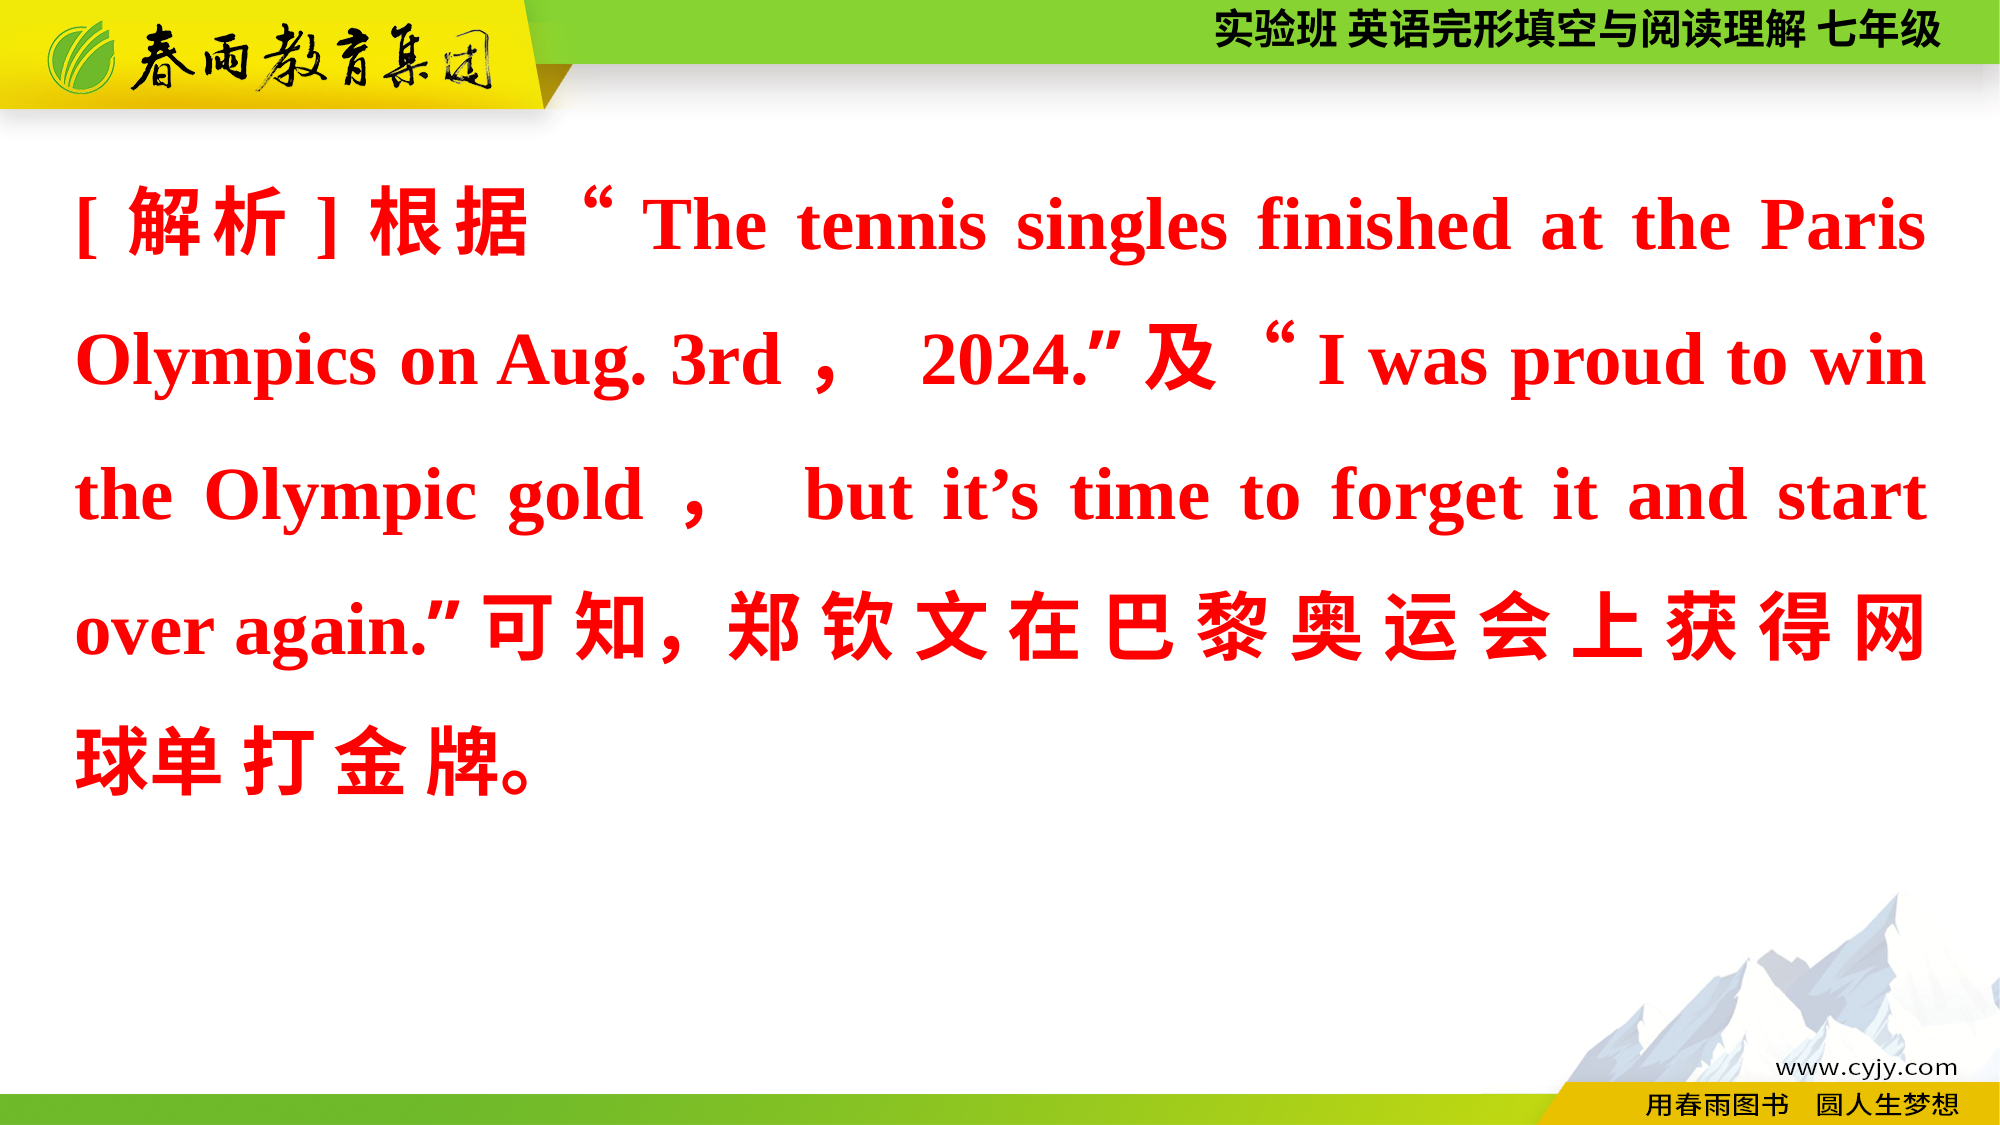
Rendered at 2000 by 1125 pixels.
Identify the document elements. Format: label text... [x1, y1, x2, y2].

list [解析]根据“The tennis singles finished at the Paris Olympics on Aug. 3rd， 2024.”及“I was proud to win the Olympic gold， but it’s time to forget it and start over again.”可 知，郑 钦 文 在 巴 黎 奥 运 会 上 获 得 网 球单 打 金 牌。 [59, 122, 1944, 802]
picture [0, 0, 2000, 1125]
